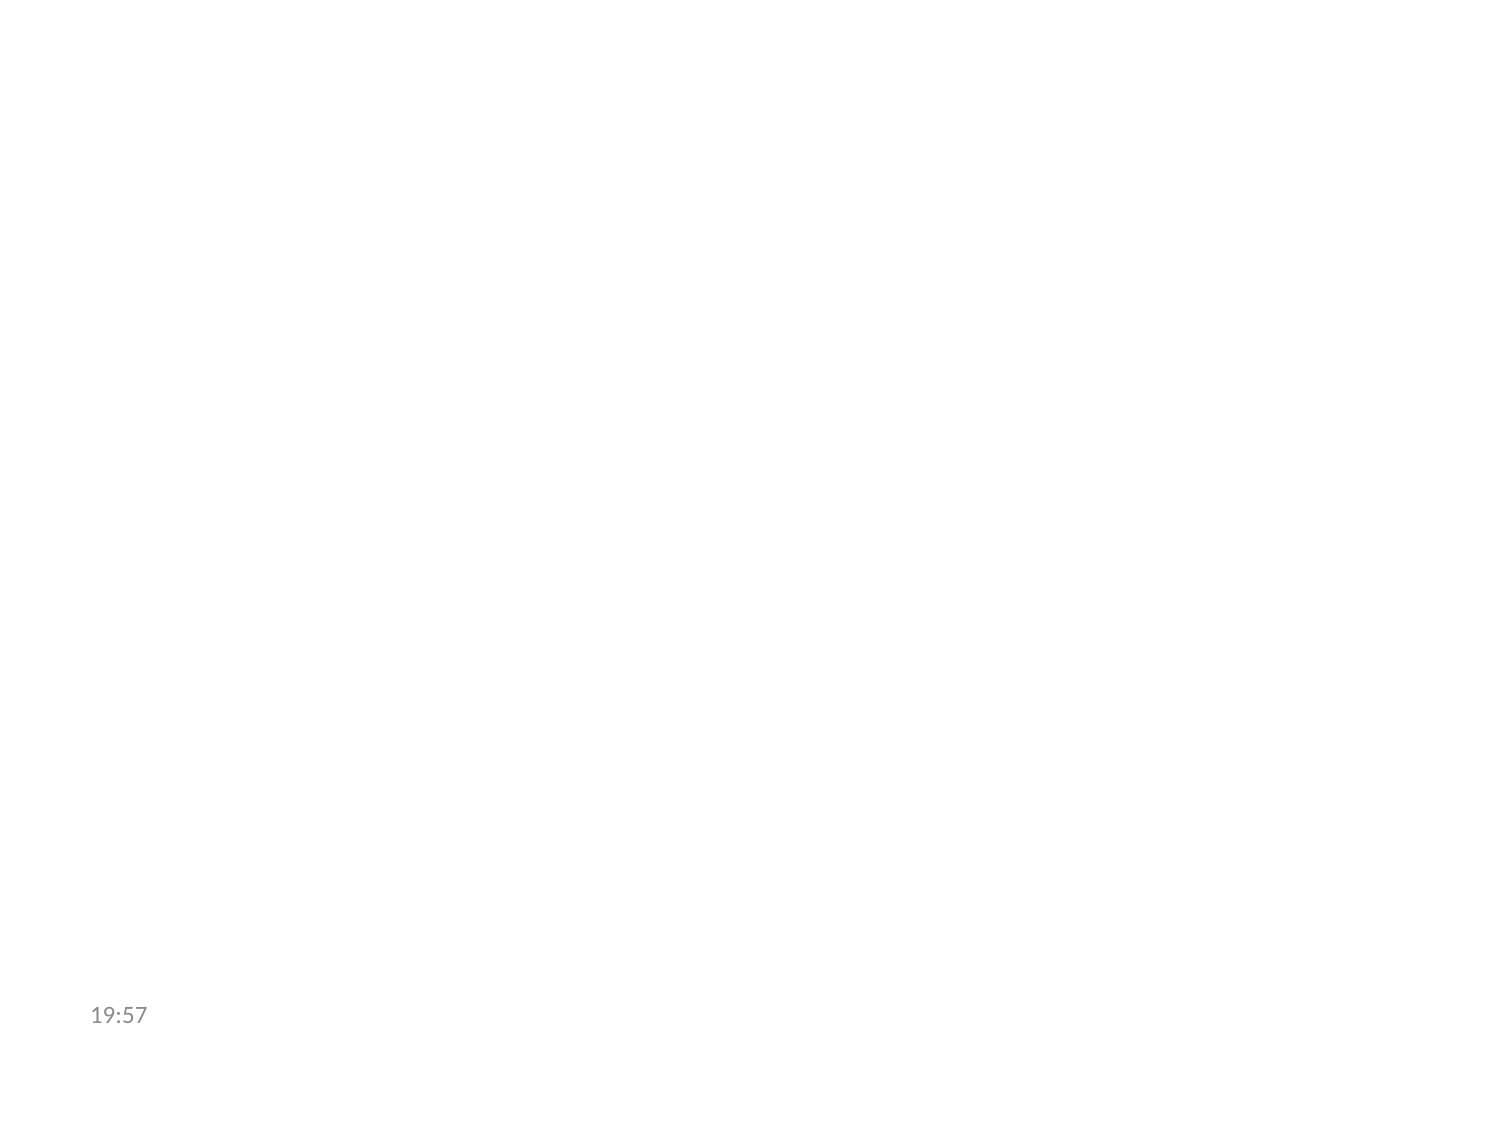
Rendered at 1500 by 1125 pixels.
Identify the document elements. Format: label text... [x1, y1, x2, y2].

text_box 15:35 [75, 983, 425, 1044]
